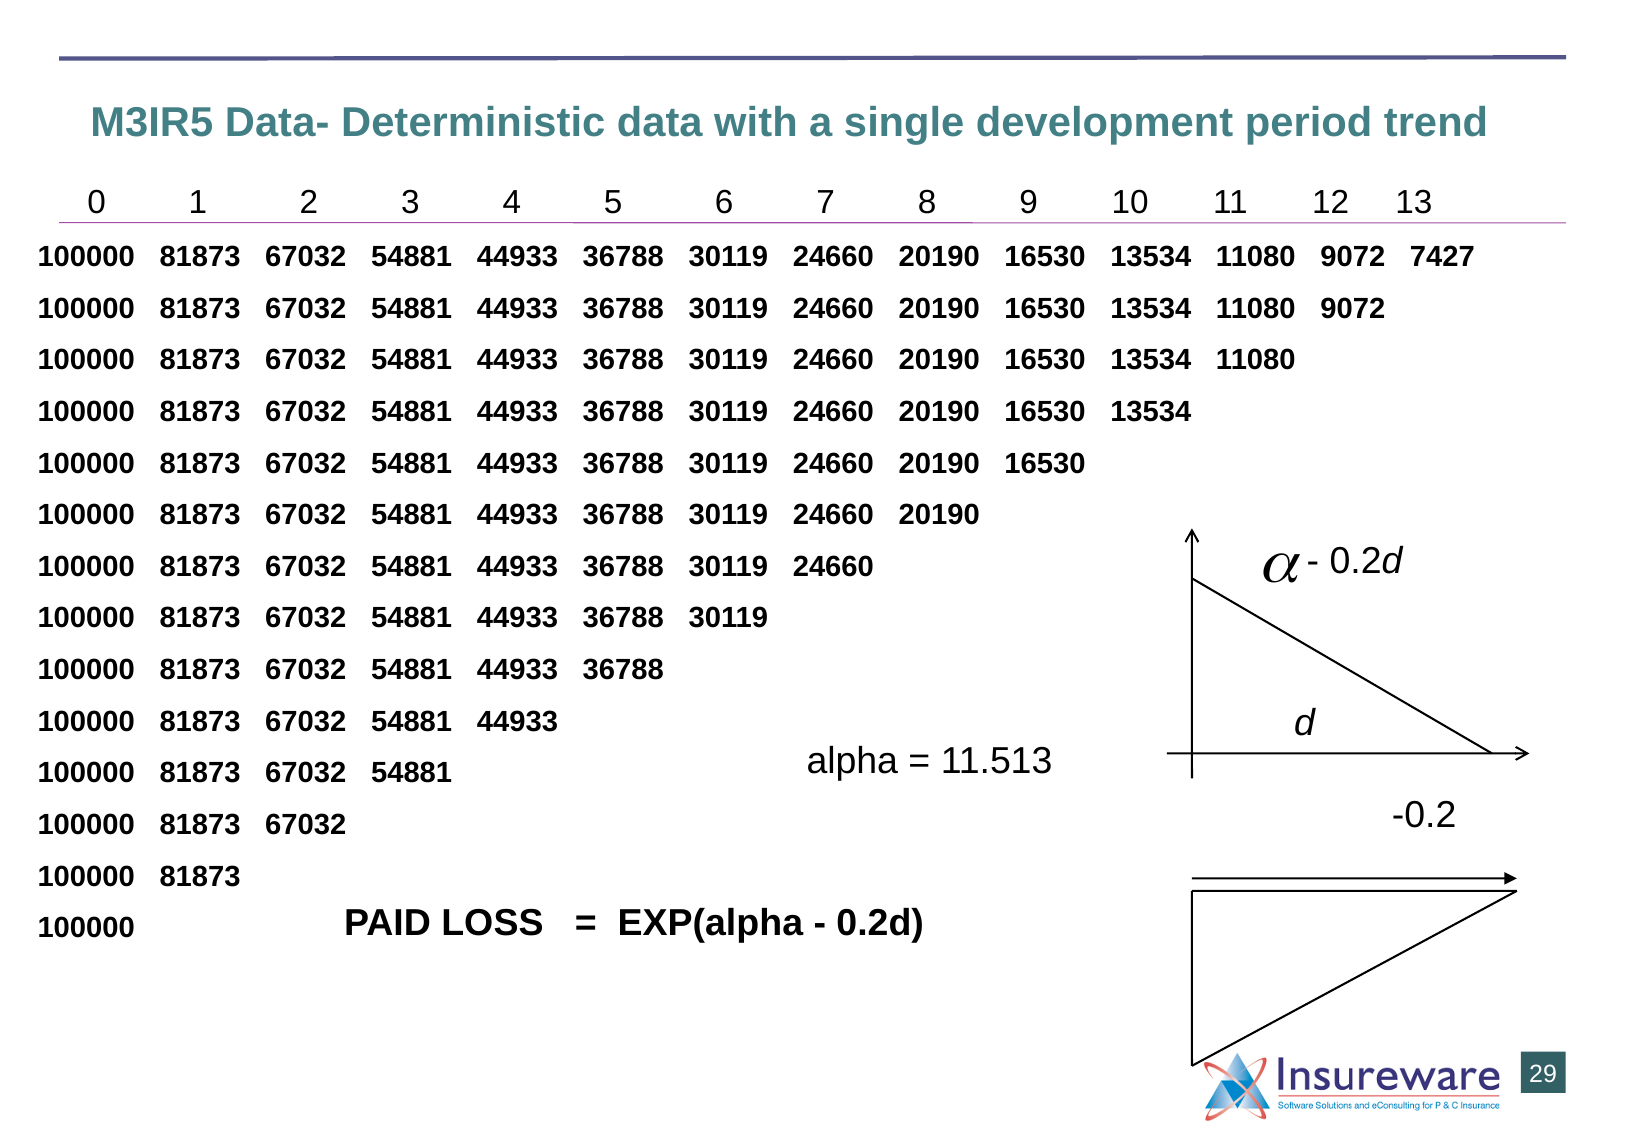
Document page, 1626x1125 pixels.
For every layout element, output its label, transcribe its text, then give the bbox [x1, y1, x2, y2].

text_box PAID LOSS = EXP(alpha - 0.2d) [329, 890, 1005, 1009]
text_box alpha = 11.513 [791, 728, 1142, 789]
title M3IR5 Data- Deterministic data with a single development period trend [90, 79, 1568, 150]
text_box -0.2 [1377, 788, 1530, 843]
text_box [1191, 890, 1518, 1067]
list 100000 81873 67032 54881 44933 36788 30119 24660 20190 16530 13534 11080 9072 7427 100000 81873 67032 54881 44933 36788 30119 24660 20190 16530 13534 11080 9072 100000 81873 67032 54881 44933 36788 30119 24660 20190 16530 13534 11080 100000 81873 67032 54881 44933 36788 30119 24660 20190 16530 13534 100000 81873 67032 54881 44933 36788 30119 24660 20190 16530 100000 81873 67032 54881 44933 36788 30119 24660 20190 100000 81873 67032 54881 44933 36788 30119 24660 100000 81873 67032 54881 44933 36788 30119 100000 81873 67032 54881 44933 36788 100000 81873 67032 54881 44933 100000 81873 67032 54881 100000 81873 67032 100000 81873 100000 [37, 237, 1538, 976]
slide_number 28 [1520, 1051, 1566, 1093]
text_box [1166, 503, 1580, 779]
text_box 0 1 2 3 4 5 6 7 8 9 10 11 12 13 [44, 172, 1500, 228]
text_box [1191, 872, 1517, 885]
picture [1202, 1067, 1500, 1122]
